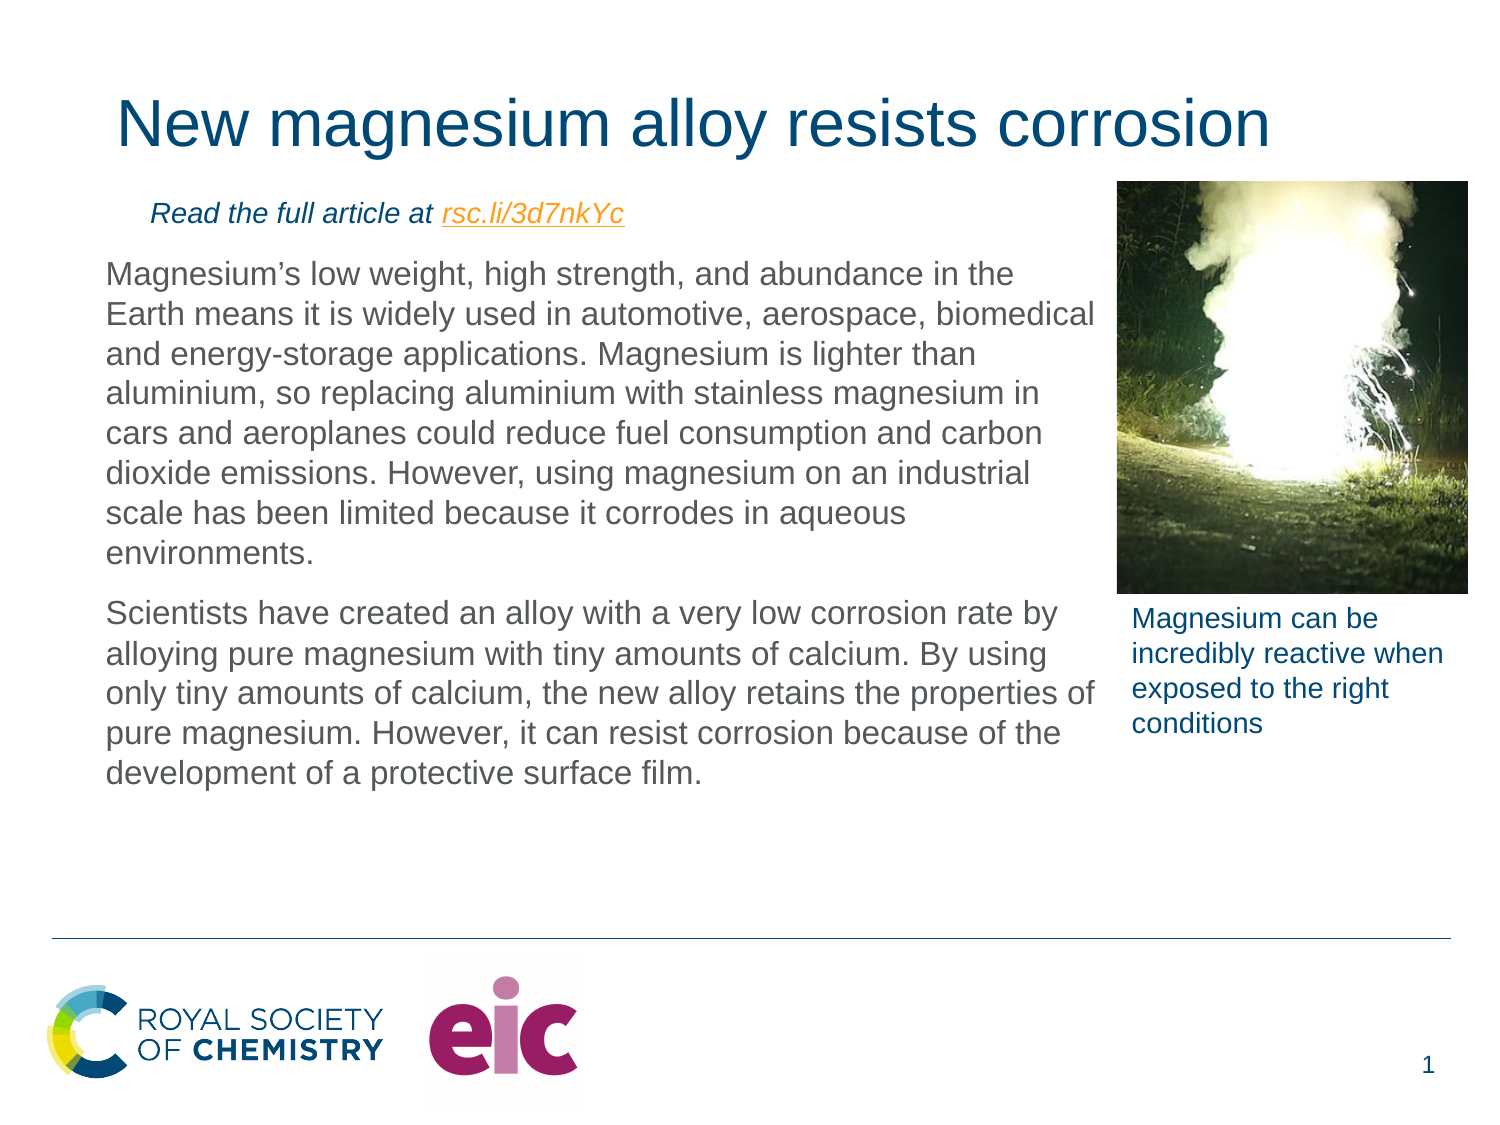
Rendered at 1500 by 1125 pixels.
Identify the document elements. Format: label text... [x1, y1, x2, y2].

text_box Magnesium can be incredibly reactive when exposed to the right conditions [1116, 594, 1468, 748]
list Magnesium’s low weight, high strength, and abundance in the Earth means it is widely used in automotive, aerospace, biomedical and energy-storage applications. Magnesium is lighter than aluminium, so replacing aluminium with stainless magnesium in cars and aeroplanes could reduce fuel consumption and carbon dioxide emissions. However, using magnesium on an industrial scale has been limited because it corrodes in aqueous environments. Scientists have created an alloy with a very low corrosion rate by alloying pure magnesium with tiny amounts of calcium. By using only tiny amounts of calcium, the new alloy retains the properties of pure magnesium. However, it can resist corrosion because of the development of a protective surface film. [90, 244, 1114, 844]
slide_number 1 [1113, 1033, 1451, 1094]
picture [0, 938, 583, 1125]
title New magnesium alloy resists corrosion [101, 15, 1396, 234]
picture [1116, 181, 1469, 594]
